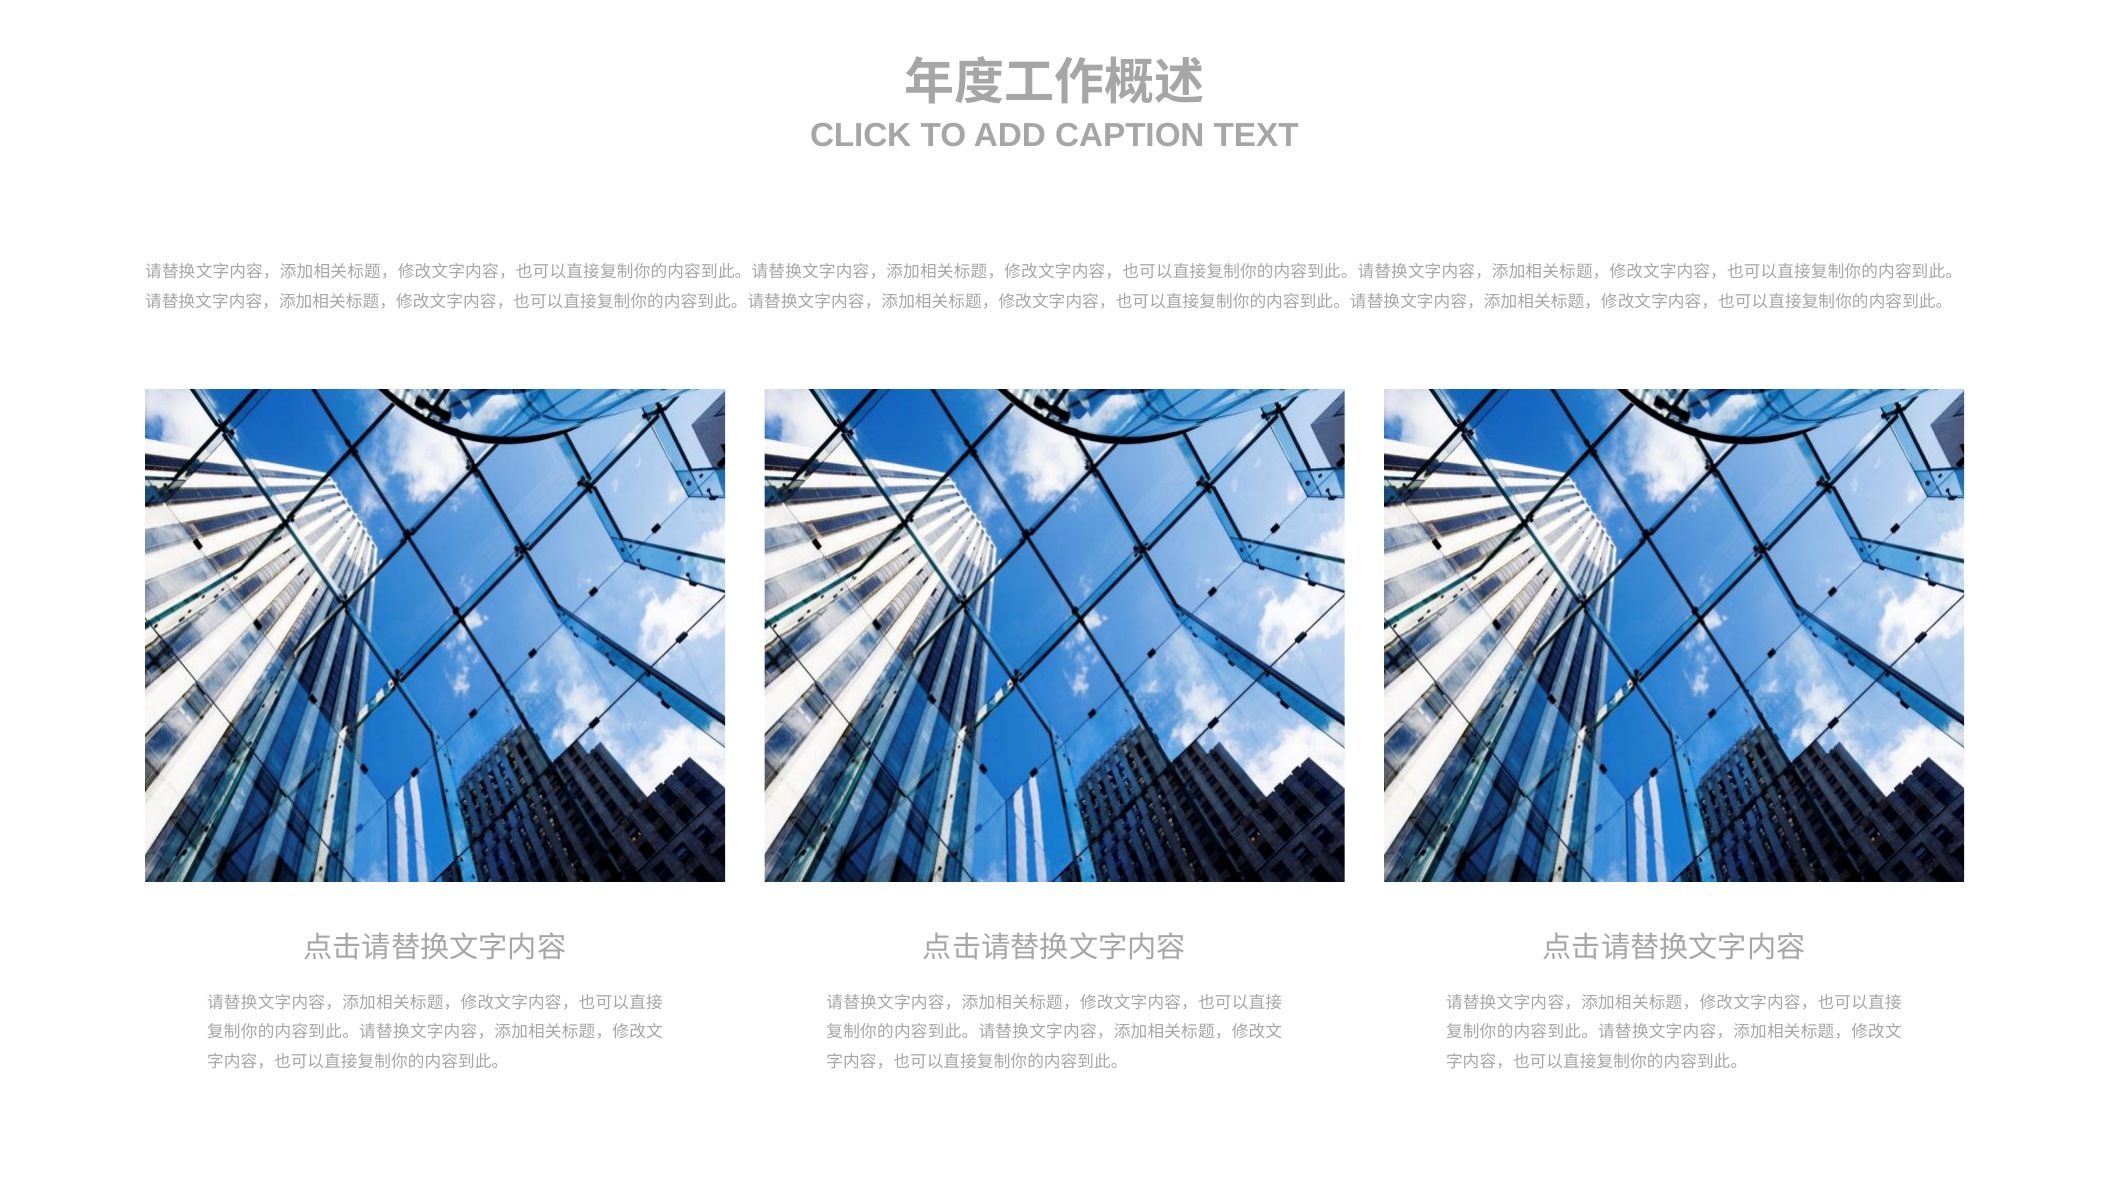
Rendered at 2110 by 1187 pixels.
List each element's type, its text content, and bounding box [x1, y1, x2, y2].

text_box 请替换文字内容，添加相关标题，修改文字内容，也可以直接复制你的内容到此。请替换文字内容，添加相关标题，修改文字内容，也可以直接复制你的内容到此。 [826, 981, 1283, 1072]
text_box CLICK TO ADD CAPTION TEXT [790, 113, 1319, 154]
text_box 请替换文字内容，添加相关标题，修改文字内容，也可以直接复制你的内容到此。请替换文字内容，添加相关标题，修改文字内容，也可以直接复制你的内容到此。 [1446, 981, 1903, 1072]
text_box 点击请替换文字内容 [303, 928, 567, 964]
text_box 年度工作概述 [865, 48, 1245, 110]
text_box 请替换文字内容，添加相关标题，修改文字内容，也可以直接复制你的内容到此。请替换文字内容，添加相关标题，修改文字内容，也可以直接复制你的内容到此。 [206, 981, 664, 1072]
text_box 点击请替换文字内容 [922, 928, 1187, 964]
text_box 请替换文字内容，添加相关标题，修改文字内容，也可以直接复制你的内容到此。请替换文字内容，添加相关标题，修改文字内容，也可以直接复制你的内容到此。请替换文字内容，添加相关标题，修改文字内容，也可以直接复制你的内容到此。请替换文字内容，添加相关标题，修改文字内容，也可以直接复制你的内容到此。请替换文字内容，添加相关标题，修改文字内容，也可以直接复制你的内容到此。请替换文字内容，添加相关标题，修改文字内容，也可以直接复制你的内容到此。 [145, 251, 1965, 312]
text_box [144, 389, 726, 883]
text_box [764, 389, 1346, 883]
text_box 点击请替换文字内容 [1542, 928, 1806, 964]
text_box [1383, 389, 1965, 883]
